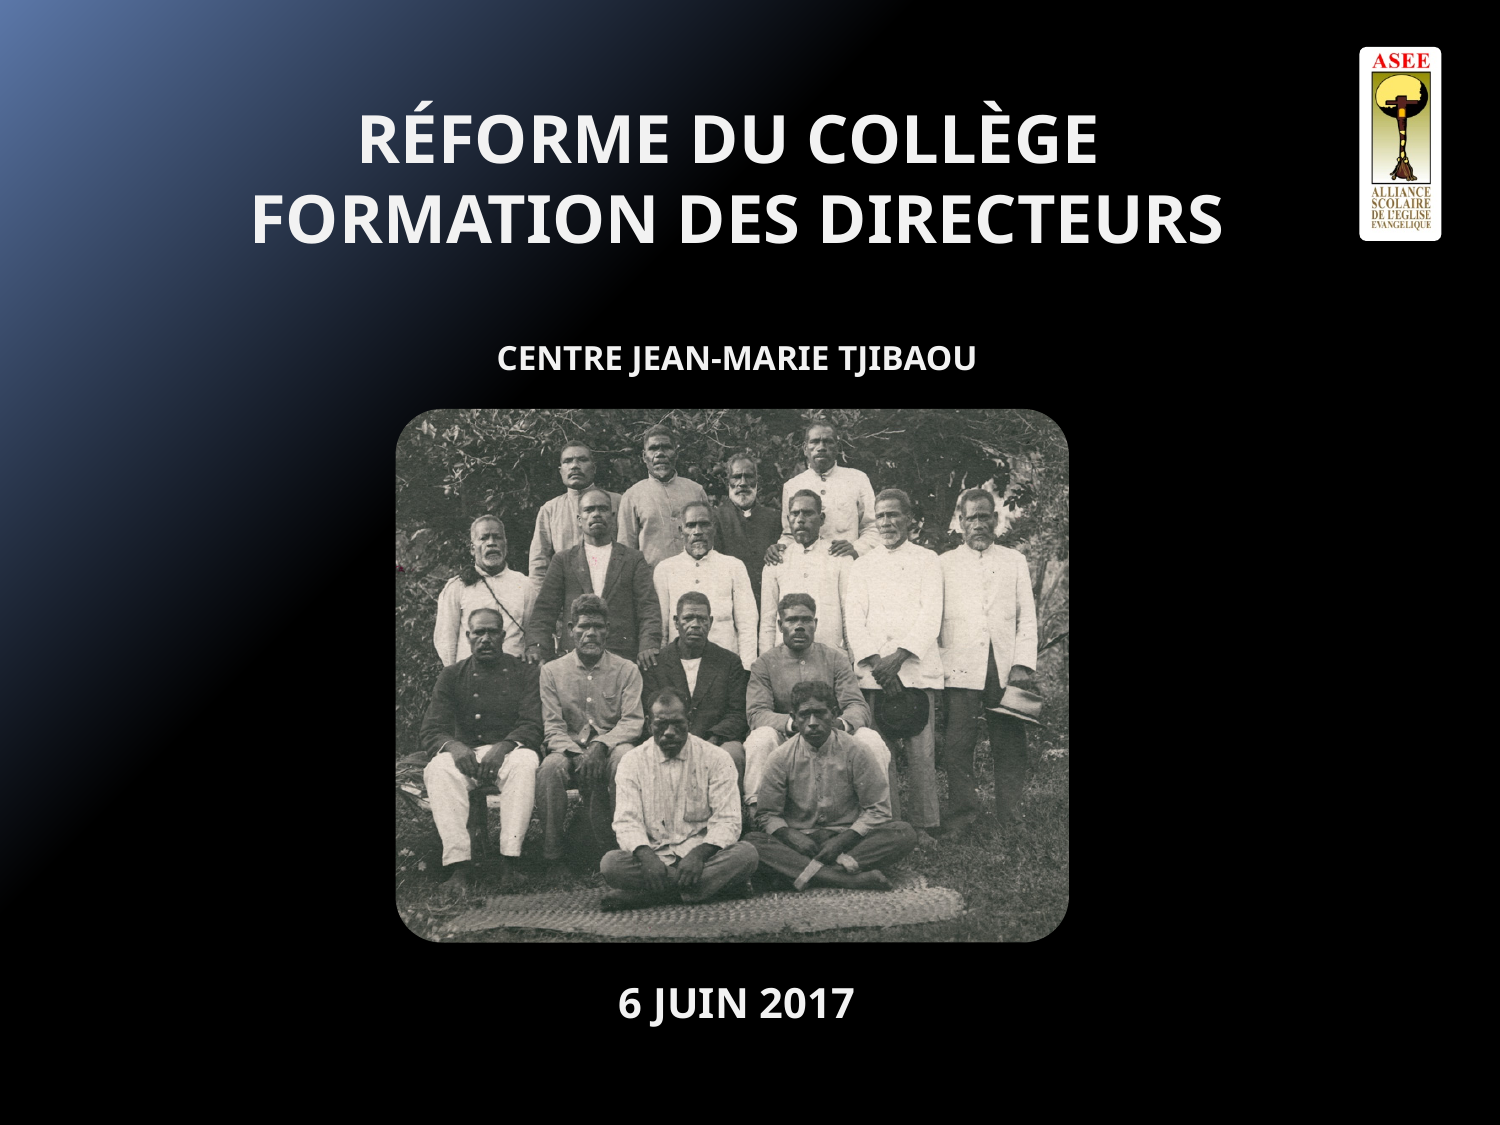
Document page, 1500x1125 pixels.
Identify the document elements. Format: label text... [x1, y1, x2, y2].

title Réforme du collège Formation des directeurs Centre Jean-Marie Tjibaou 6 juin 2017 [88, 90, 1388, 1047]
picture [1358, 46, 1442, 242]
picture [395, 408, 1070, 943]
